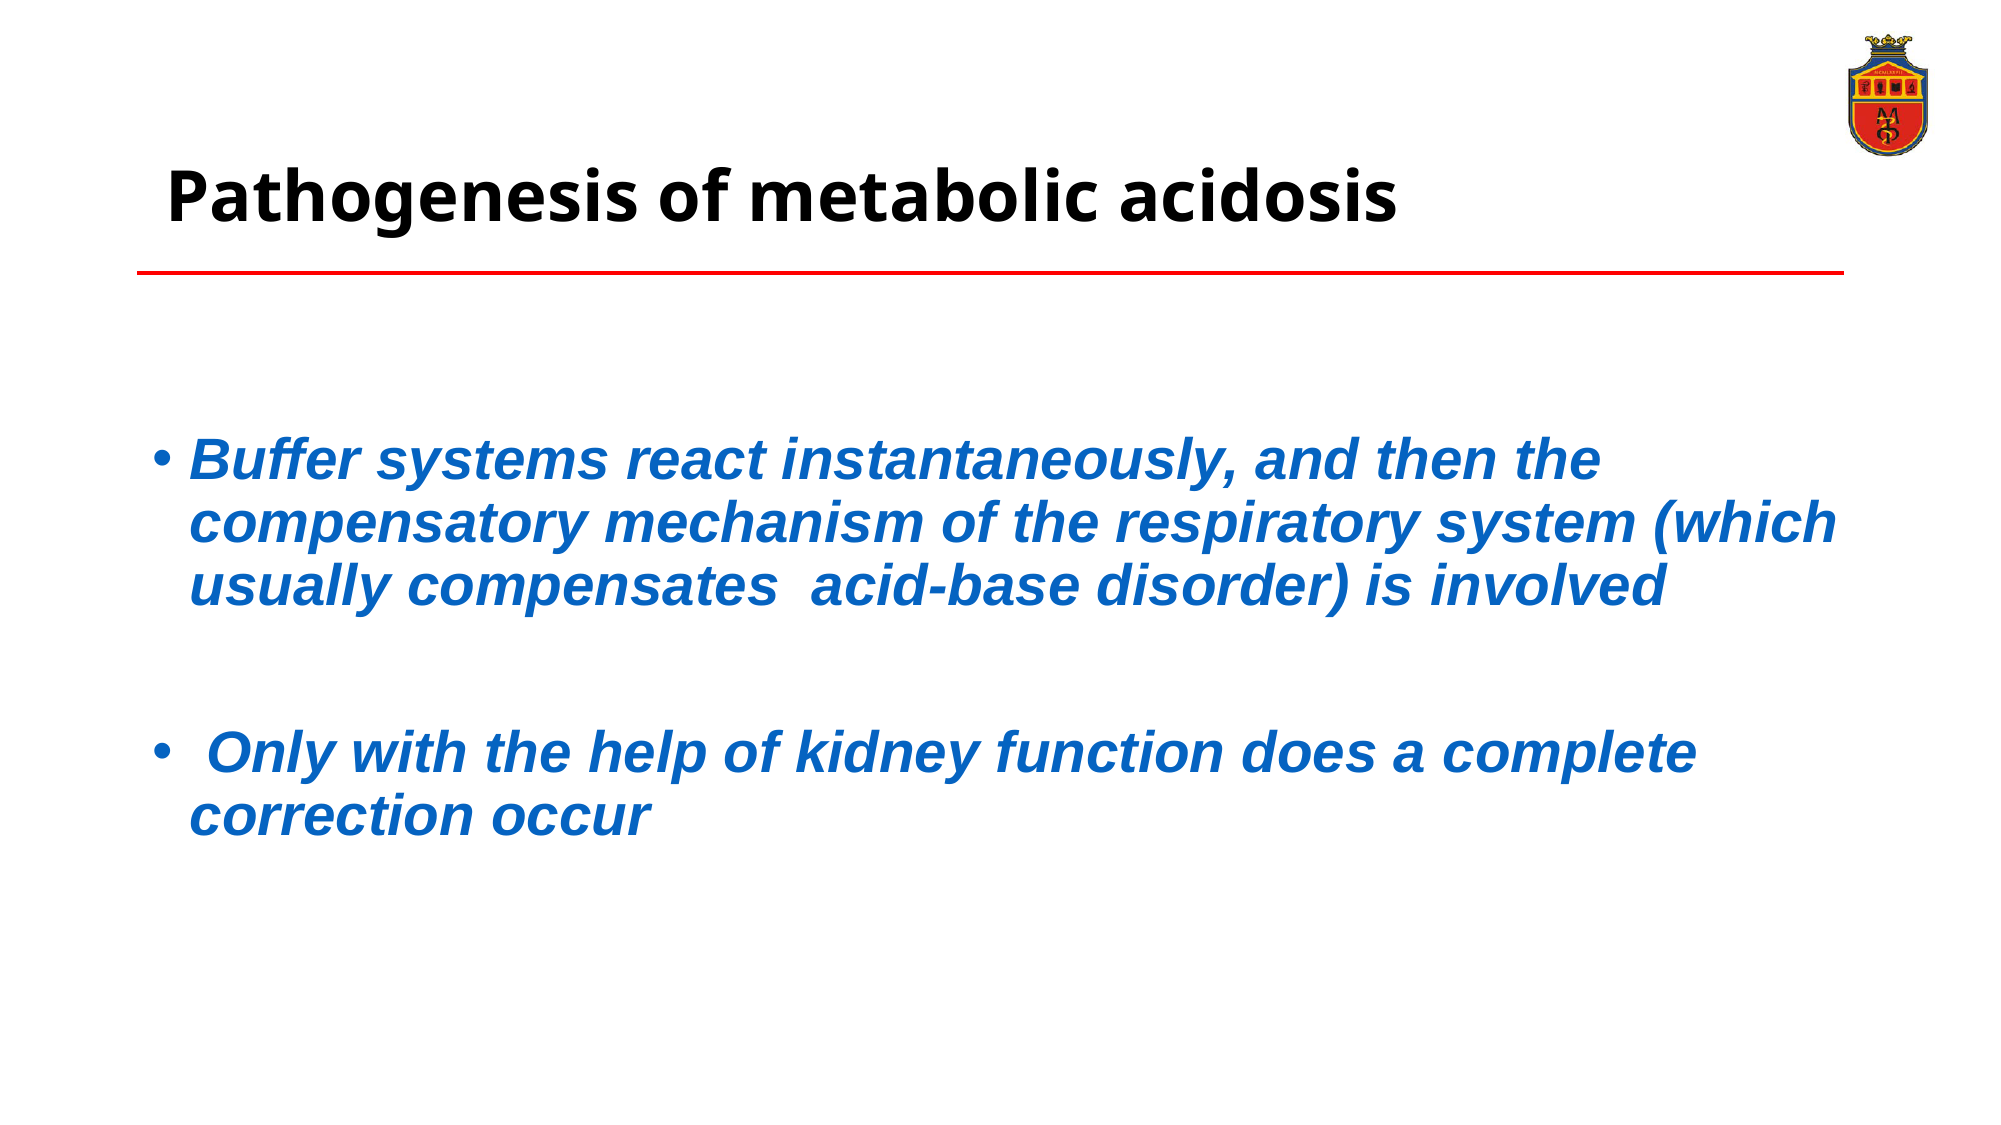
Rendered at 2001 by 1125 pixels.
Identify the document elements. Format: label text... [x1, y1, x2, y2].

list Buffer systems react instantaneously, and then the compensatory mechanism of the respiratory system (which usually compensates acid-base disorder) is involved Only with the help of kidney function does a complete correction occur [137, 421, 1863, 1014]
picture [1794, 16, 1969, 189]
title Pathogenesis of metabolic acidosis [150, 143, 1850, 244]
